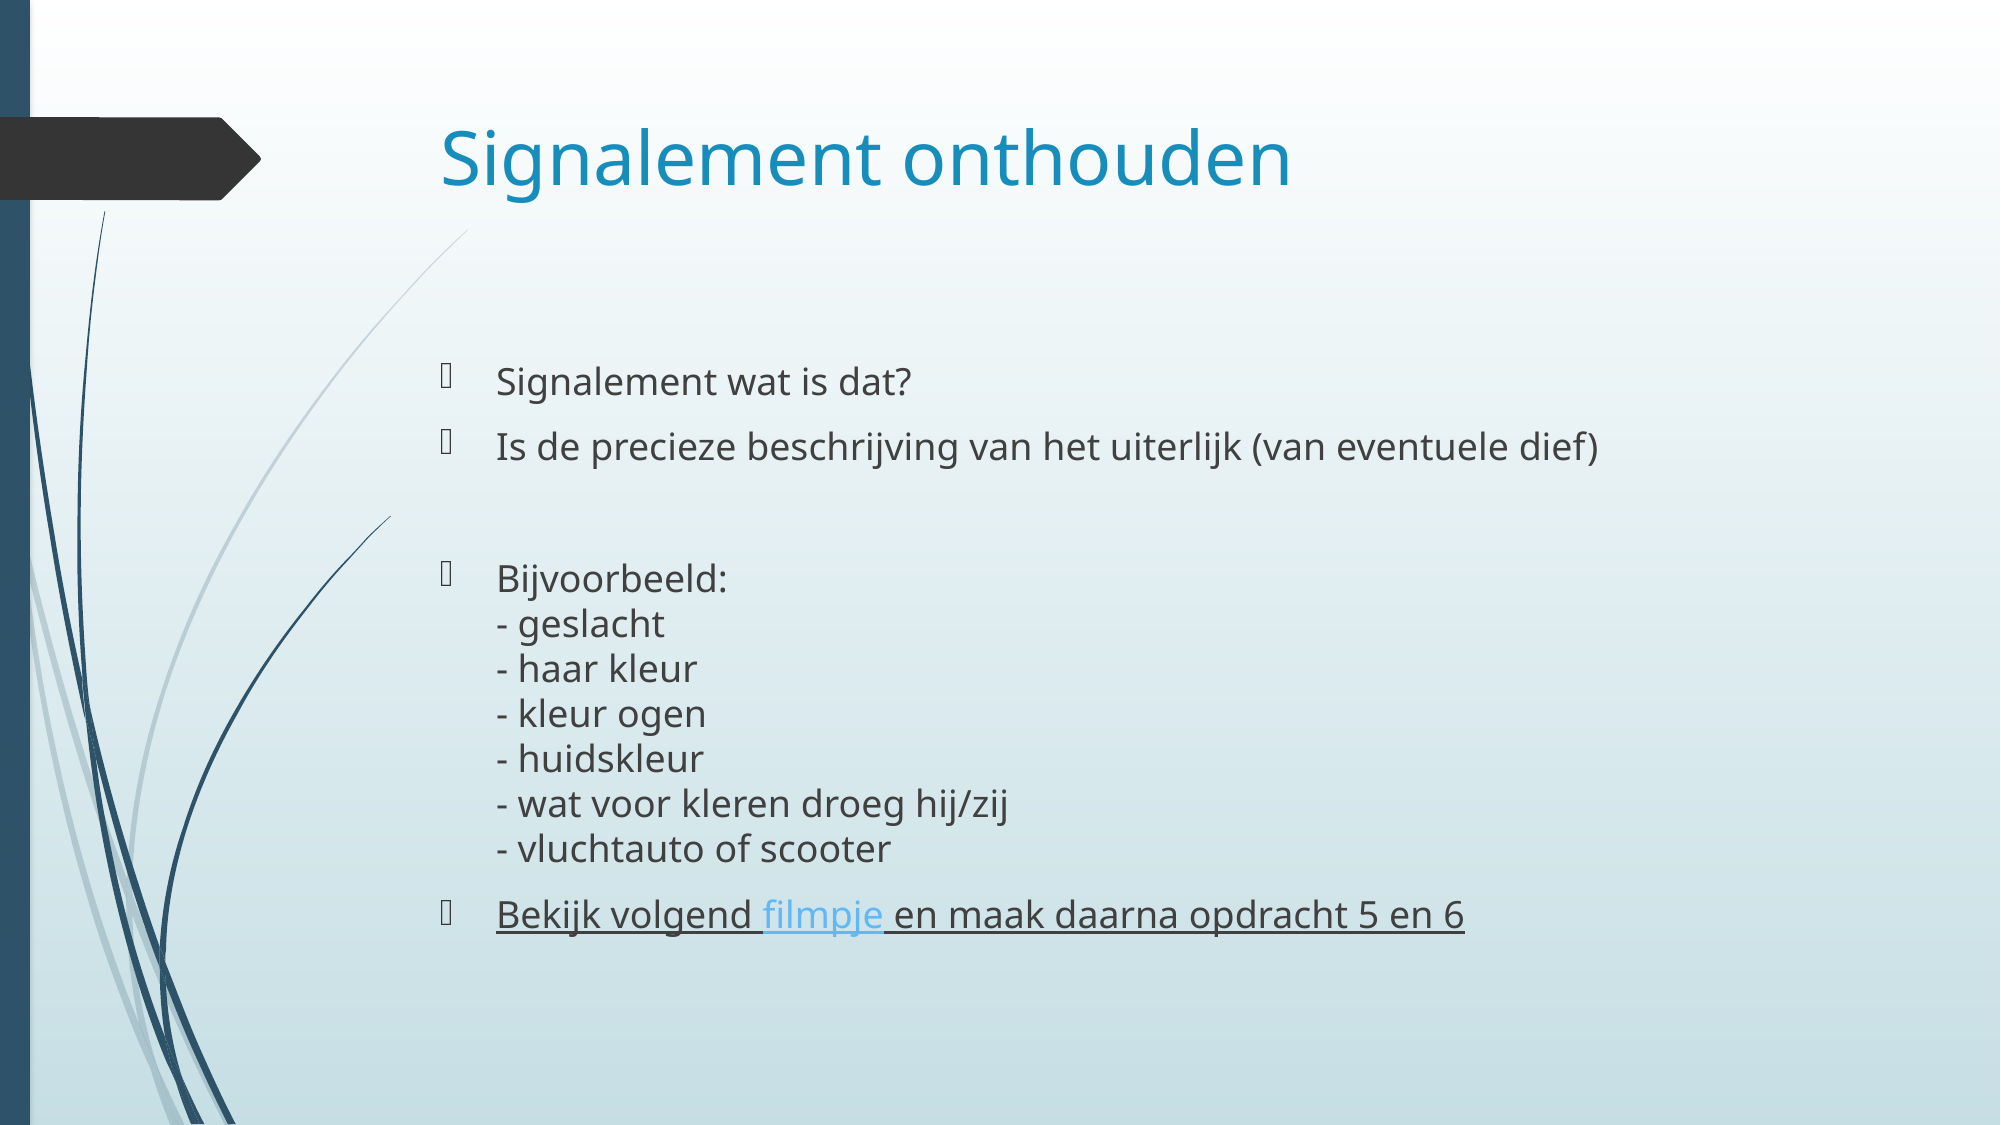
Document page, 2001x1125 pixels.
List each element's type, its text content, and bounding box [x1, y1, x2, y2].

list Signalement wat is dat? Is de precieze beschrijving van het uiterlijk (van eventuele dief) Bijvoorbeeld: - geslacht - haar kleur - kleur ogen - huidskleur - wat voor kleren droeg hij/zij - vluchtauto of scooter Bekijk volgend filmpje en maak daarna opdracht 5 en 6 [424, 350, 1888, 970]
title Signalement onthouden [425, 102, 1888, 313]
